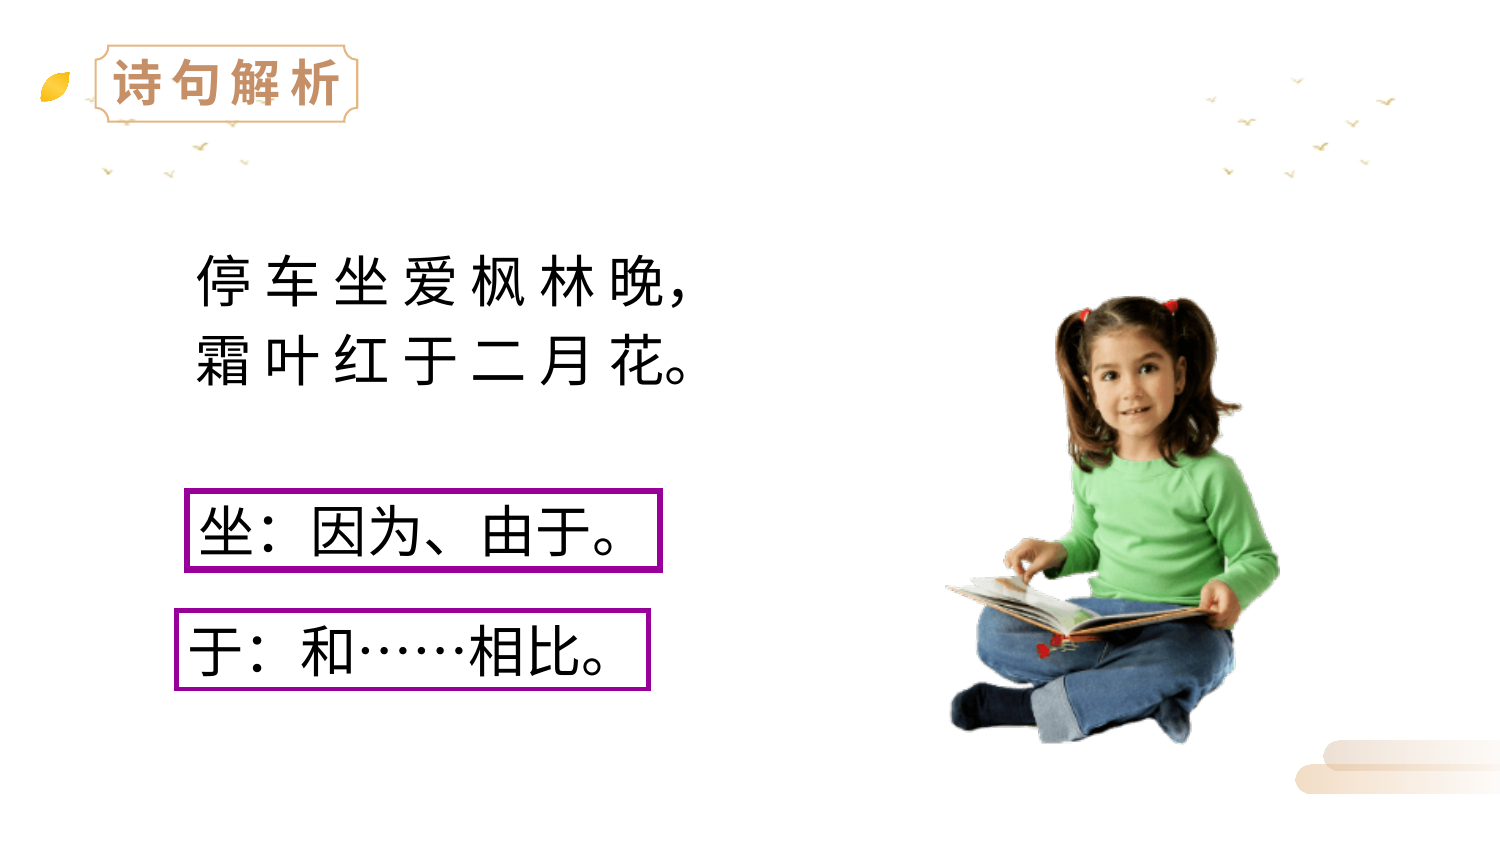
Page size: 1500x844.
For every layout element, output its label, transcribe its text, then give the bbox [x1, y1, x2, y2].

text_box 停 车 坐 爱 枫 林 晚， 霜 叶 红 于 二 月 花。 [184, 240, 802, 484]
picture [944, 295, 1280, 745]
text_box 于：和……相比。 [176, 610, 649, 689]
text_box 坐：因为、由于。 [186, 490, 660, 570]
text_box 诗句解析 [112, 51, 341, 112]
